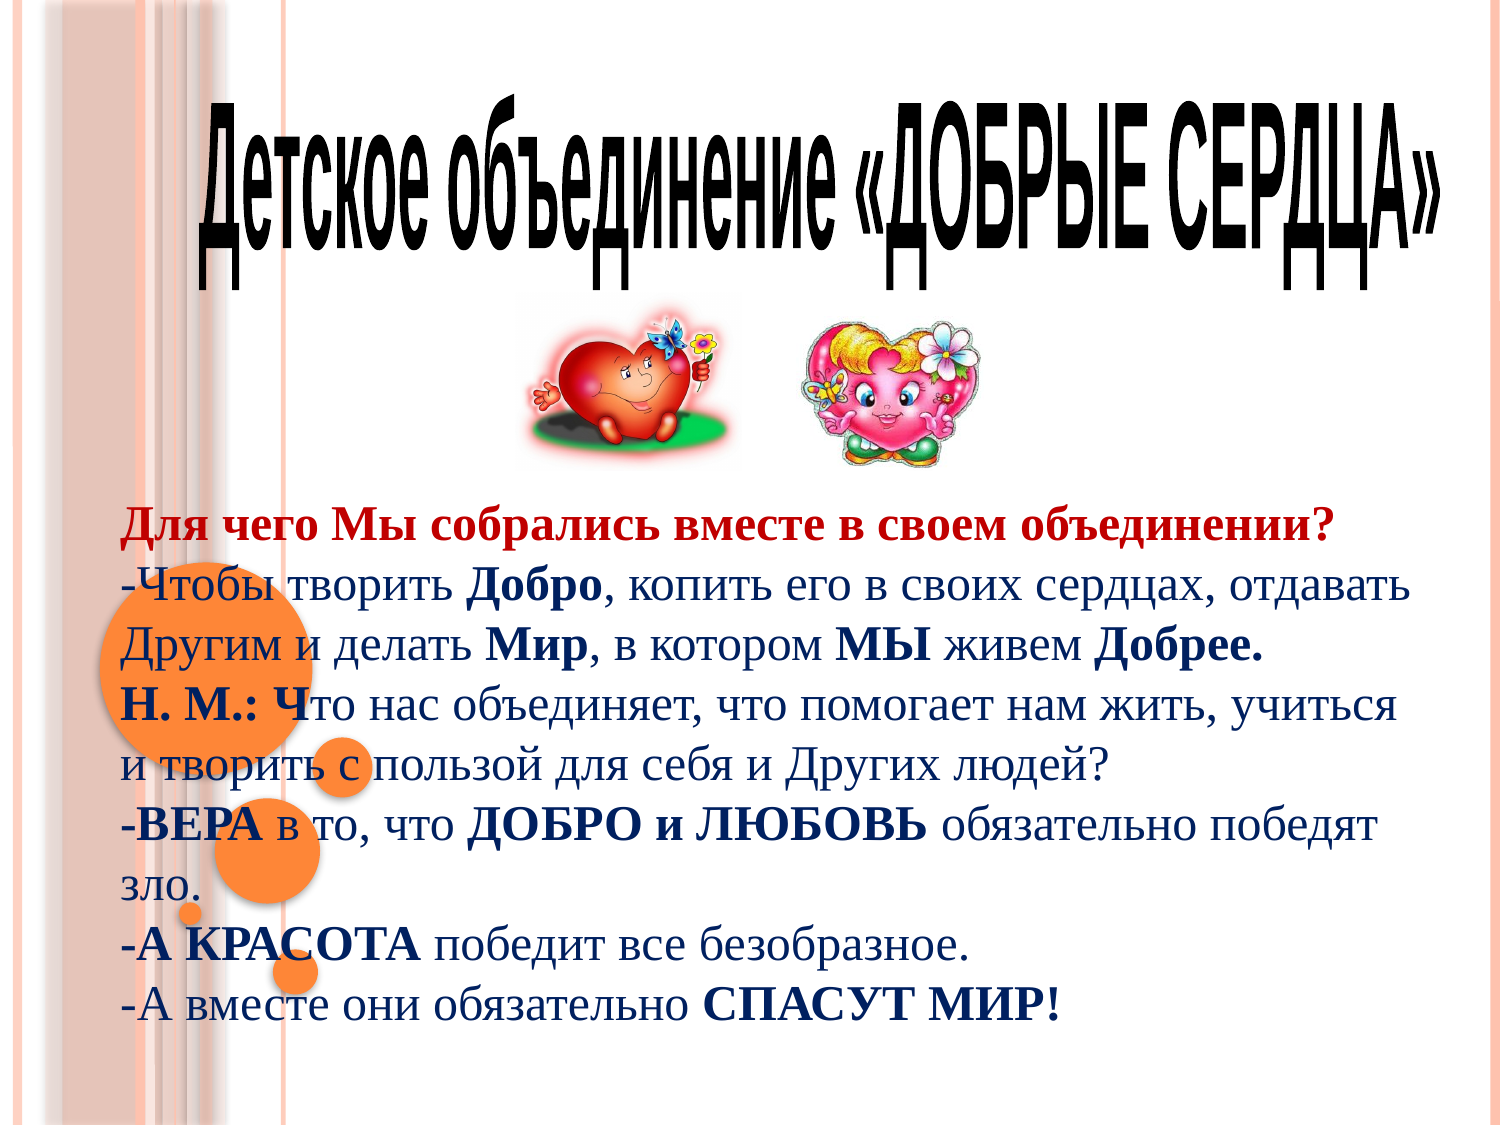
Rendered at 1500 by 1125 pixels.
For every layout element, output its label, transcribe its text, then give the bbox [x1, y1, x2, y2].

picture [796, 315, 985, 471]
picture [515, 292, 743, 472]
text_box Для чего Мы собрались вместе в своем объединении? -Чтобы творить Добро, копить его в своих сердцах, отдавать Другим и делать Мир, в котором МЫ живем Добрее. Н. М.: Что нас объединяет, что помогает нам жить, учиться и творить с пользой для себя и Других людей? -ВЕРА в то, что ДОБРО и ЛЮБОВЬ обязательно победят зло. -А КРАСОТА победит все безобразное. -А вместе они обязательно СПАСУТ МИР! [105, 483, 1446, 1038]
